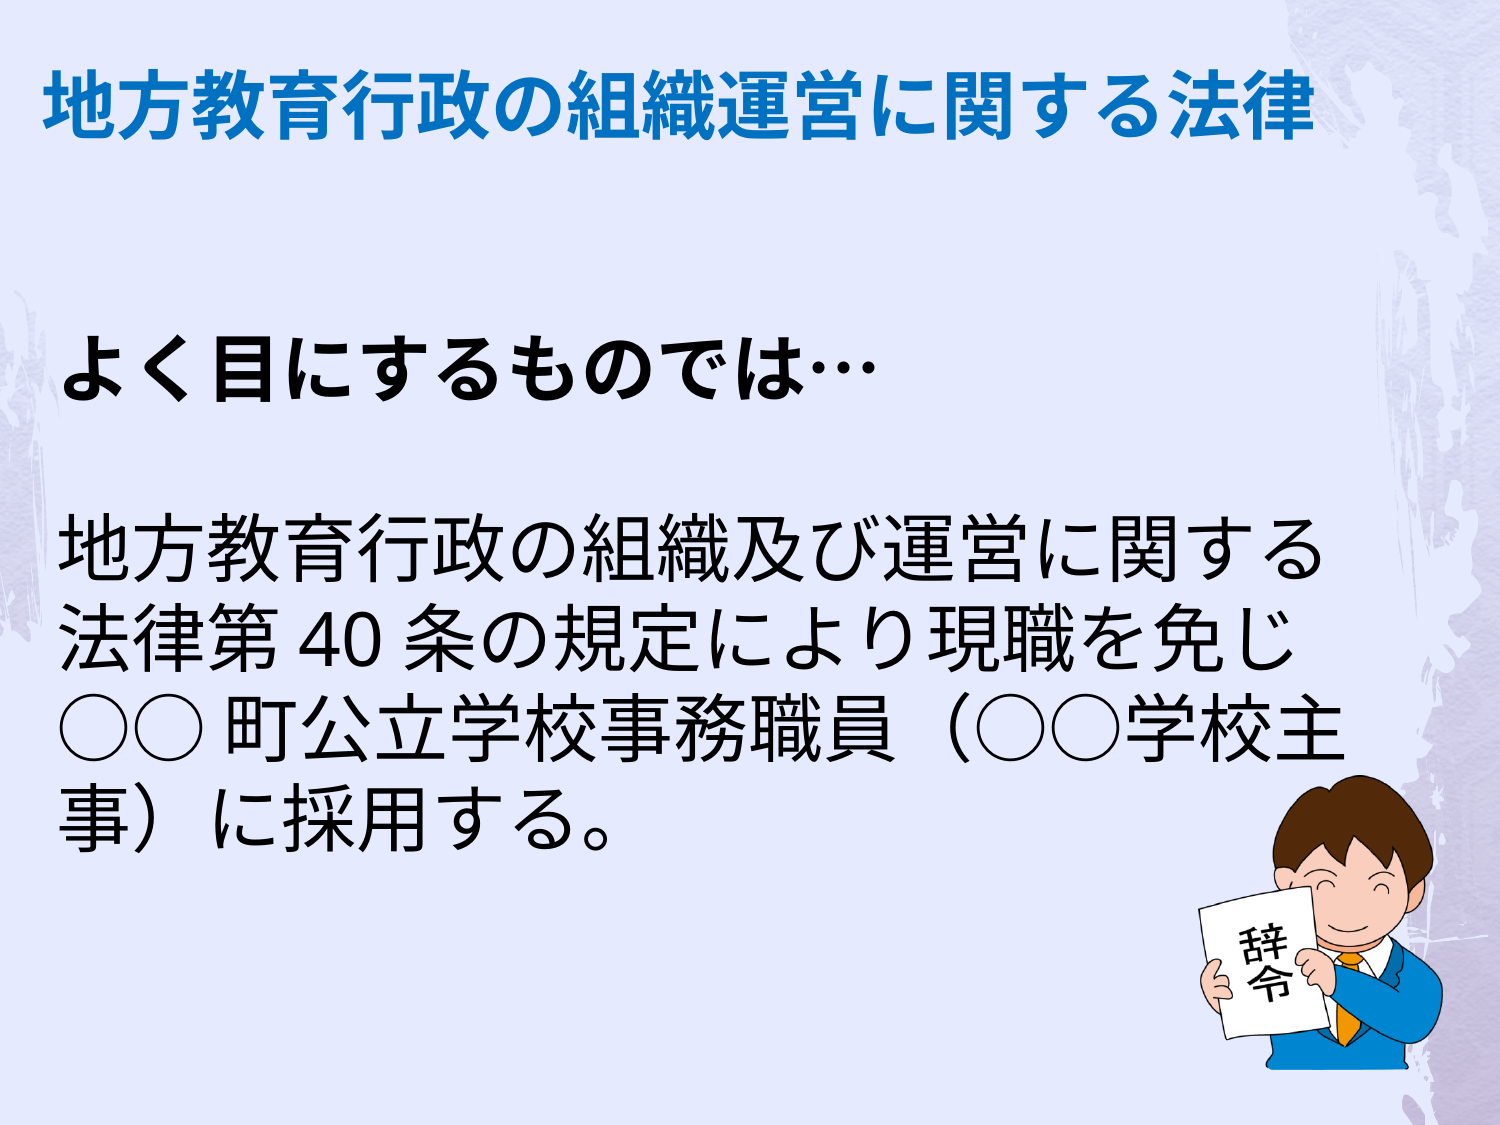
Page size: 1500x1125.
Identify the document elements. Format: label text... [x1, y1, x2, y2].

text_box よく目にするものでは… 地方教育行政の組織及び運営に関する法律第40条の規定により現職を免じ ○○町公立学校事務職員（○○学校主事）に採用する。 [41, 314, 1414, 870]
text_box 地方教育行政の組織運営に関する法律 [41, 45, 1392, 149]
picture [1198, 774, 1443, 1070]
